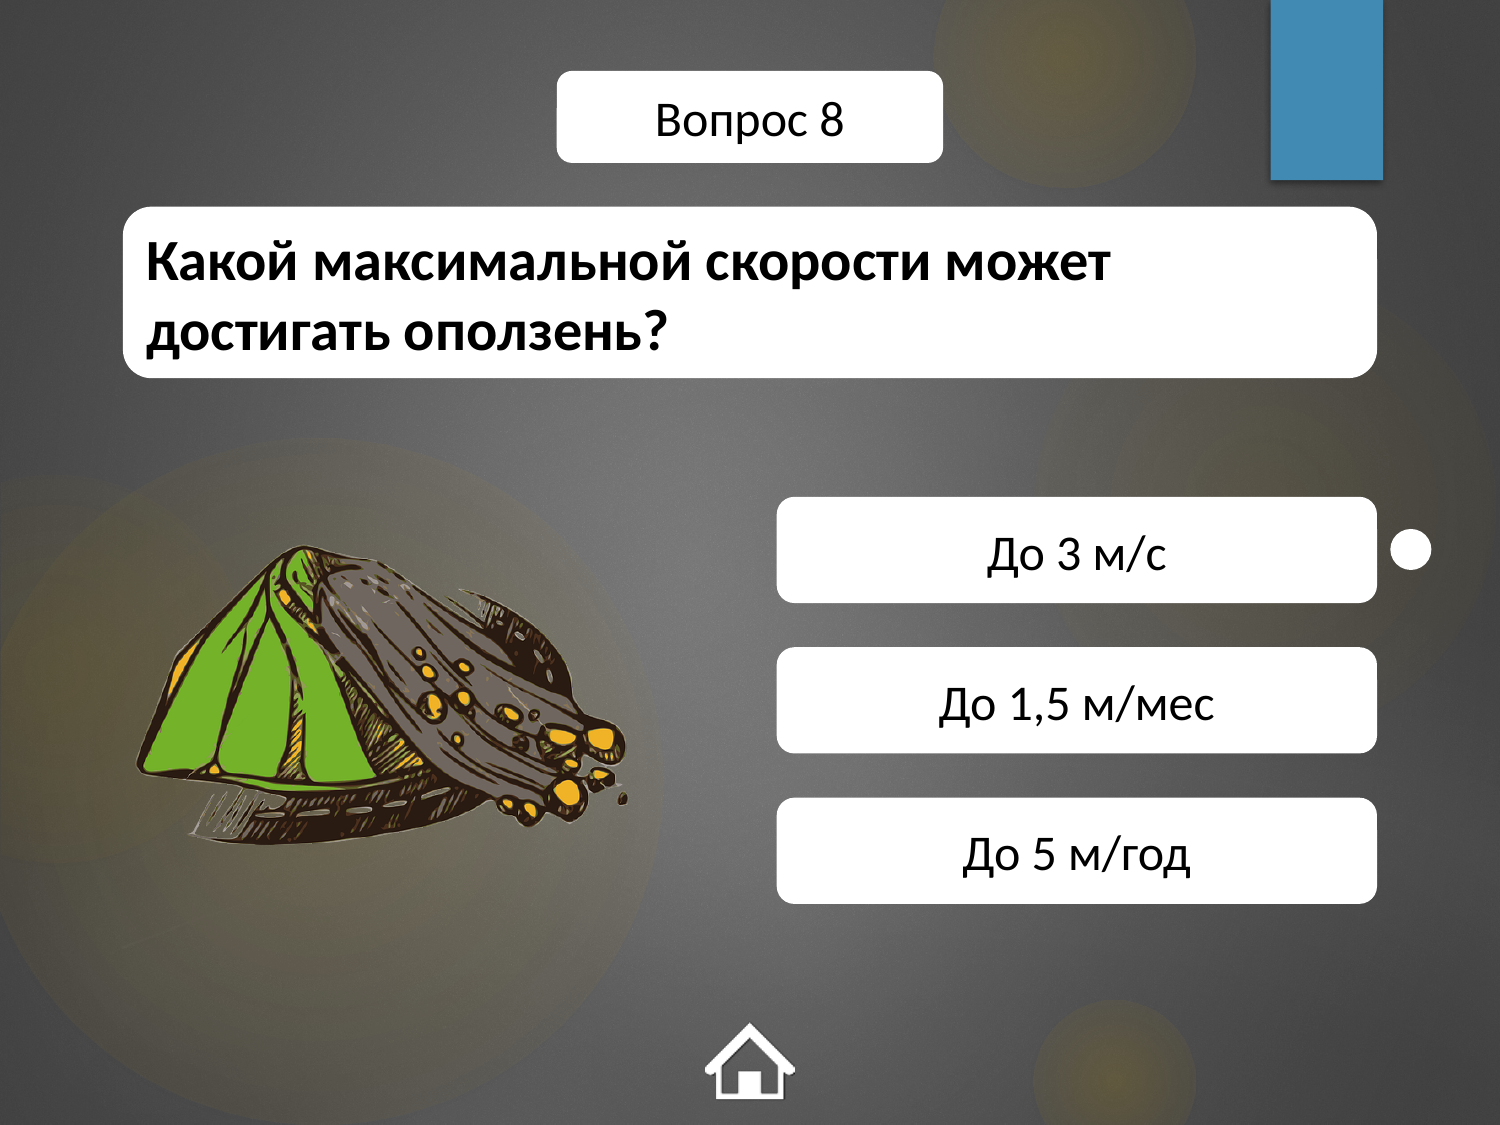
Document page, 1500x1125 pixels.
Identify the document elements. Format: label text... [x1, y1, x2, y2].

text_box До 5 м/год [775, 796, 1379, 906]
text_box [1388, 527, 1433, 572]
text_box До 1,5 м/мес [775, 645, 1379, 756]
picture [108, 515, 648, 882]
picture [705, 1016, 795, 1106]
text_box Какой максимальной скорости может достигать оползень? [121, 205, 1379, 380]
text_box До 3 м/с [775, 495, 1379, 605]
text_box Вопрос 8 [555, 69, 945, 165]
